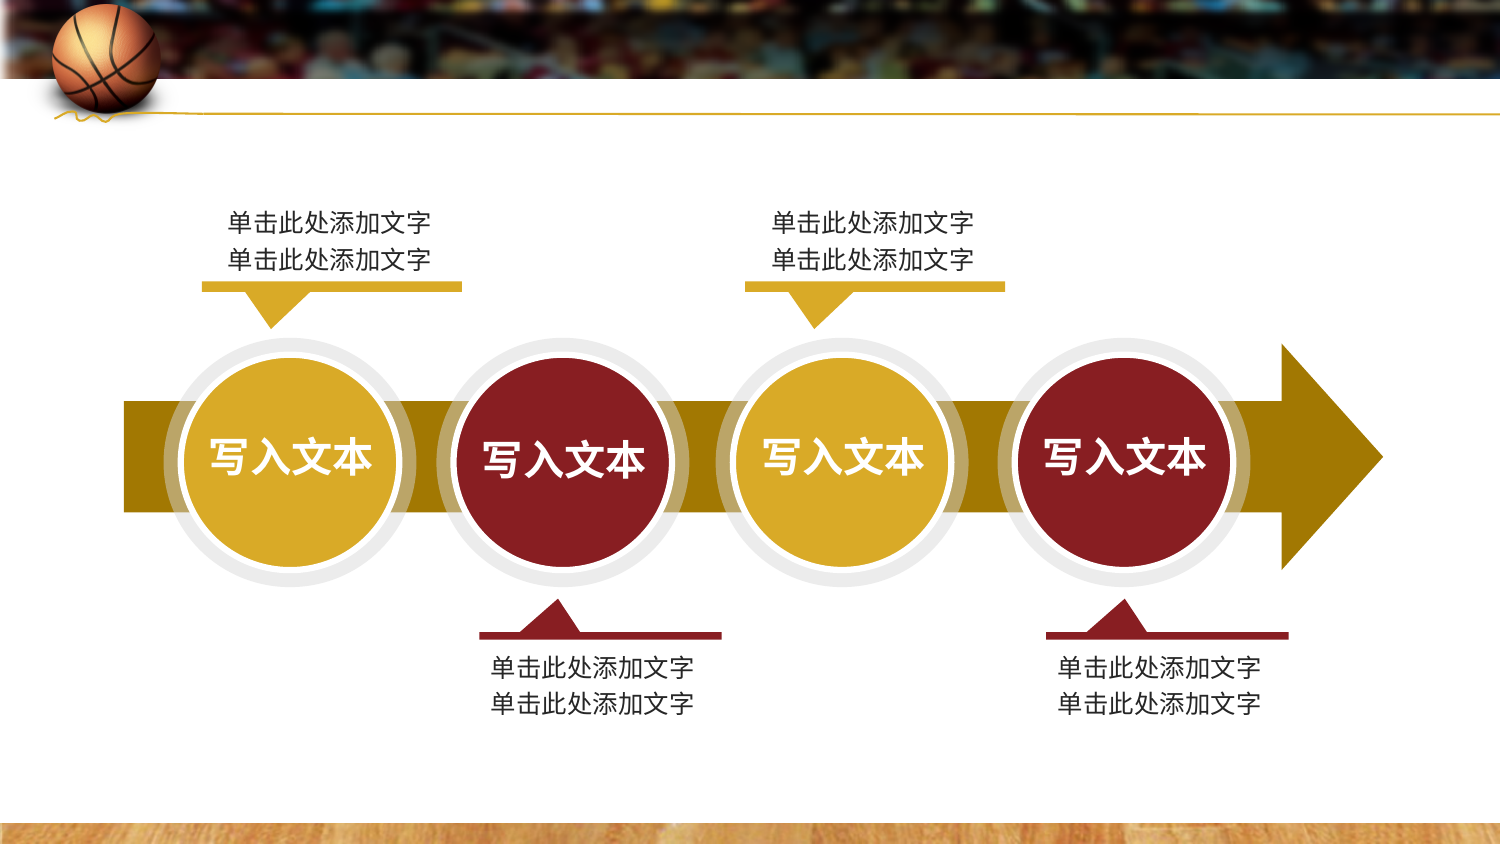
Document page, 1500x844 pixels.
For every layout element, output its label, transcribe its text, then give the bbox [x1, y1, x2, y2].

text_box 单击此处添加文字 单击此处添加文字 [475, 638, 718, 727]
text_box 单击此处添加文字 单击此处添加文字 [756, 193, 999, 282]
text_box [200, 280, 463, 331]
picture [0, 0, 1500, 131]
text_box [1045, 597, 1290, 641]
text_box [703, 337, 984, 588]
text_box 单击此处添加文字 单击此处添加文字 [1042, 638, 1285, 727]
text_box 单击此处添加文字 单击此处添加文字 [212, 193, 455, 282]
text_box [151, 337, 432, 588]
text_box [1265, 343, 1384, 571]
text_box [478, 597, 723, 641]
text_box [985, 337, 1265, 588]
text_box [744, 280, 1007, 331]
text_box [54, 111, 1500, 122]
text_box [432, 337, 703, 588]
picture [0, 823, 1500, 844]
text_box [123, 401, 151, 513]
